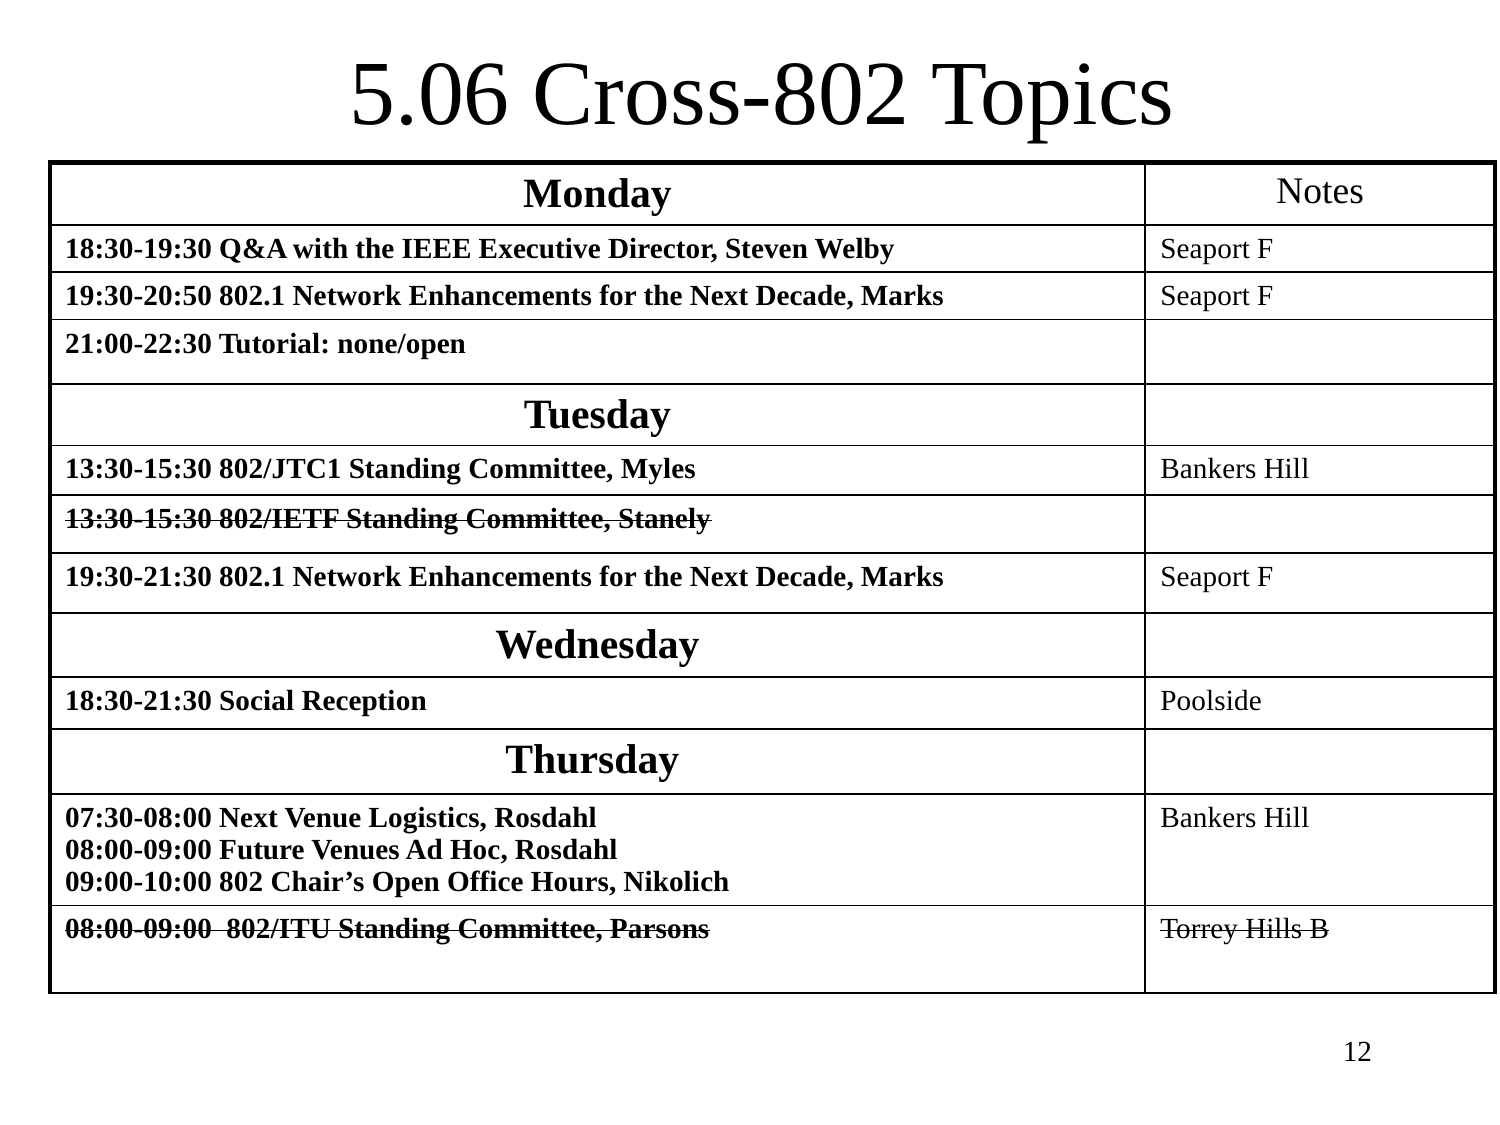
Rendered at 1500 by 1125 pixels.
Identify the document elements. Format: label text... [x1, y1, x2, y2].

table_cell Thursday [52, 730, 1144, 793]
table_cell 19:30-20:50 802.1 Network Enhancements for the Next Decade, Marks [52, 273, 1144, 319]
table_cell 13:30-15:30 802/JTC1 Standing Committee, Myles [52, 446, 1144, 494]
table_cell Bankers Hill [1146, 446, 1493, 494]
table_cell Seaport F [1146, 554, 1493, 612]
table_cell Torrey Hills B [1146, 906, 1493, 992]
table_cell [1146, 385, 1493, 445]
table_cell 18:30-19:30 Q&A with the IEEE Executive Director, Steven Welby [52, 226, 1144, 271]
table_cell Poolside [1146, 678, 1493, 728]
table_cell Seaport F [1146, 226, 1493, 271]
table_cell 21:00-22:30 Tutorial: none/open [52, 320, 1144, 383]
table_cell [1146, 730, 1493, 793]
table_cell Bankers Hill [1146, 795, 1493, 905]
table_header Monday [52, 165, 1144, 224]
table_cell 07:30-08:00 Next Venue Logistics, Rosdahl 08:00-09:00 Future Venues Ad Hoc, Rosdahl 09:00-10:00 802 Chair’s Open Office Hours, Nikolich [52, 795, 1144, 905]
slide_number 12 [1074, 1024, 1388, 1101]
table_cell 13:30-15:30 802/IETF Standing Committee, Stanely [52, 496, 1144, 552]
table_cell [1146, 496, 1493, 552]
table_header Notes [1146, 165, 1493, 224]
table_cell [1146, 614, 1493, 676]
table_cell Wednesday [52, 614, 1144, 676]
table_cell 19:30-21:30 802.1 Network Enhancements for the Next Decade, Marks [52, 554, 1144, 612]
table_cell Tuesday [52, 385, 1144, 445]
table_cell Seaport F [1146, 273, 1493, 319]
table_cell [1146, 320, 1493, 383]
table_cell 08:00-09:00 802/ITU Standing Committee, Parsons [52, 906, 1144, 992]
table_cell 18:30-21:30 Social Reception [52, 678, 1144, 728]
title 5.06 Cross-802 Topics [62, 24, 1463, 151]
